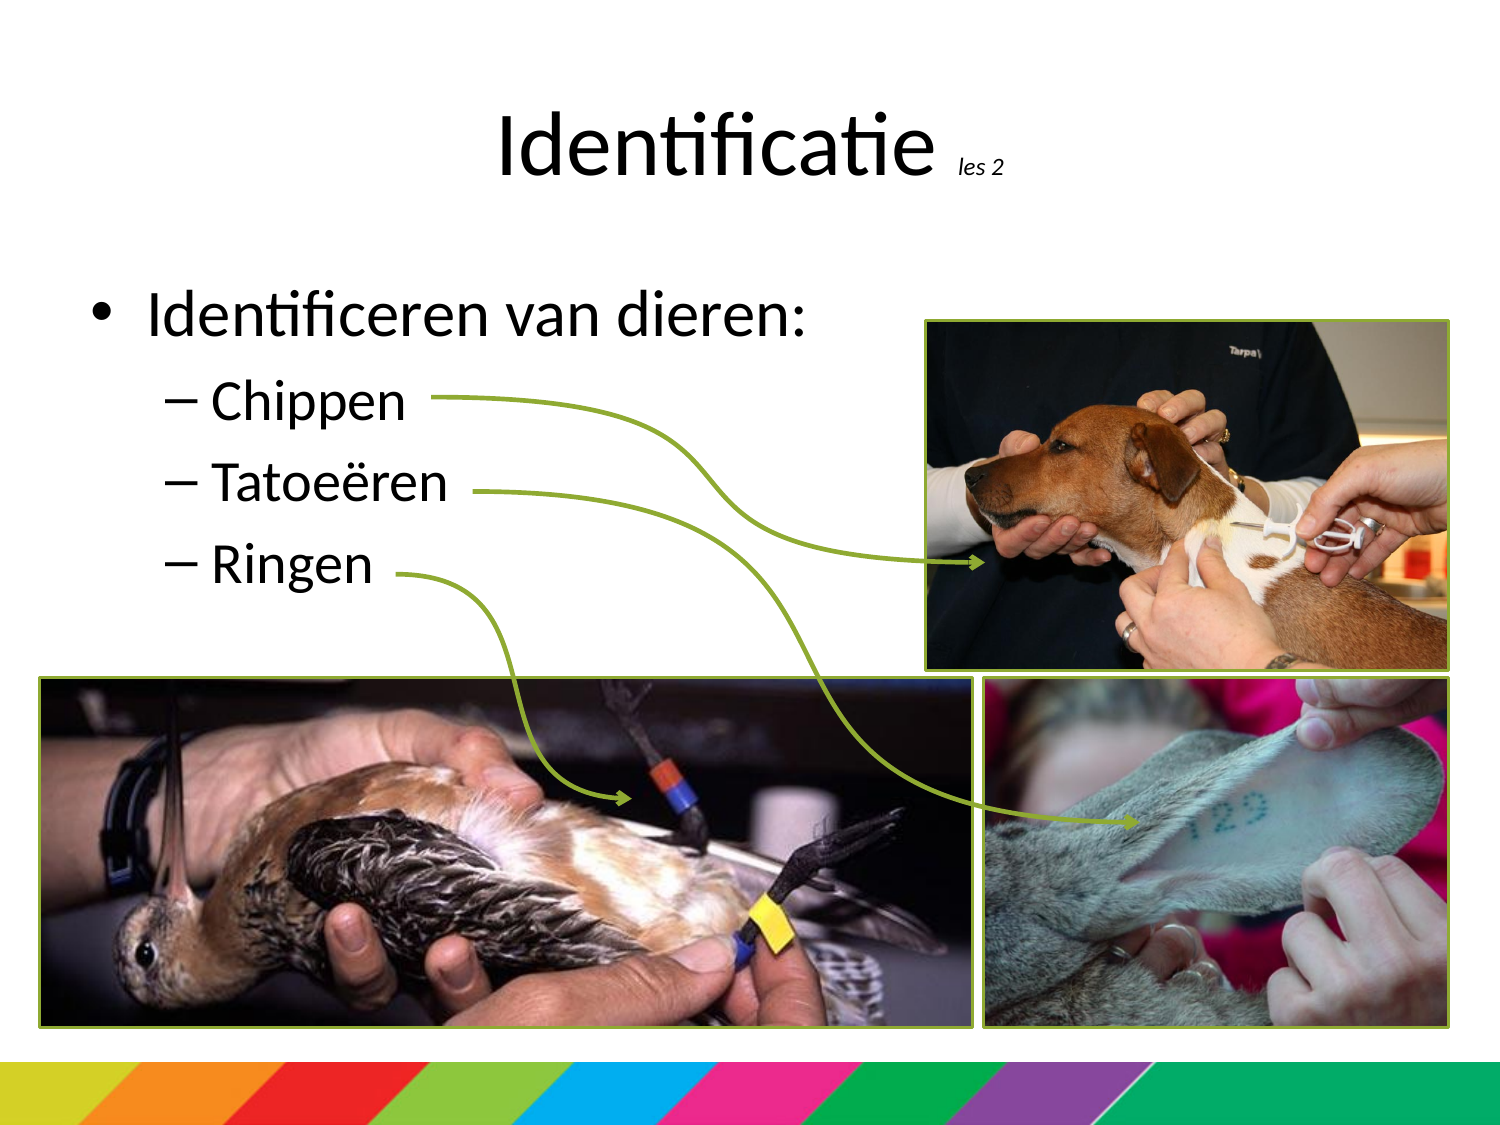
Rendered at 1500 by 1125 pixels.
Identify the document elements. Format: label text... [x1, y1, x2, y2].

picture [926, 322, 1448, 670]
picture [984, 678, 1448, 1026]
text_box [472, 491, 1140, 823]
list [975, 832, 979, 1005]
picture [0, 1062, 574, 1125]
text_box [395, 573, 632, 799]
picture [656, 1062, 1500, 1125]
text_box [430, 396, 986, 563]
title Identificatie les 2 [75, 45, 1425, 233]
list Identificeren van dieren: Chippen Tatoeëren Ringen [75, 262, 1425, 676]
picture [41, 678, 971, 1026]
